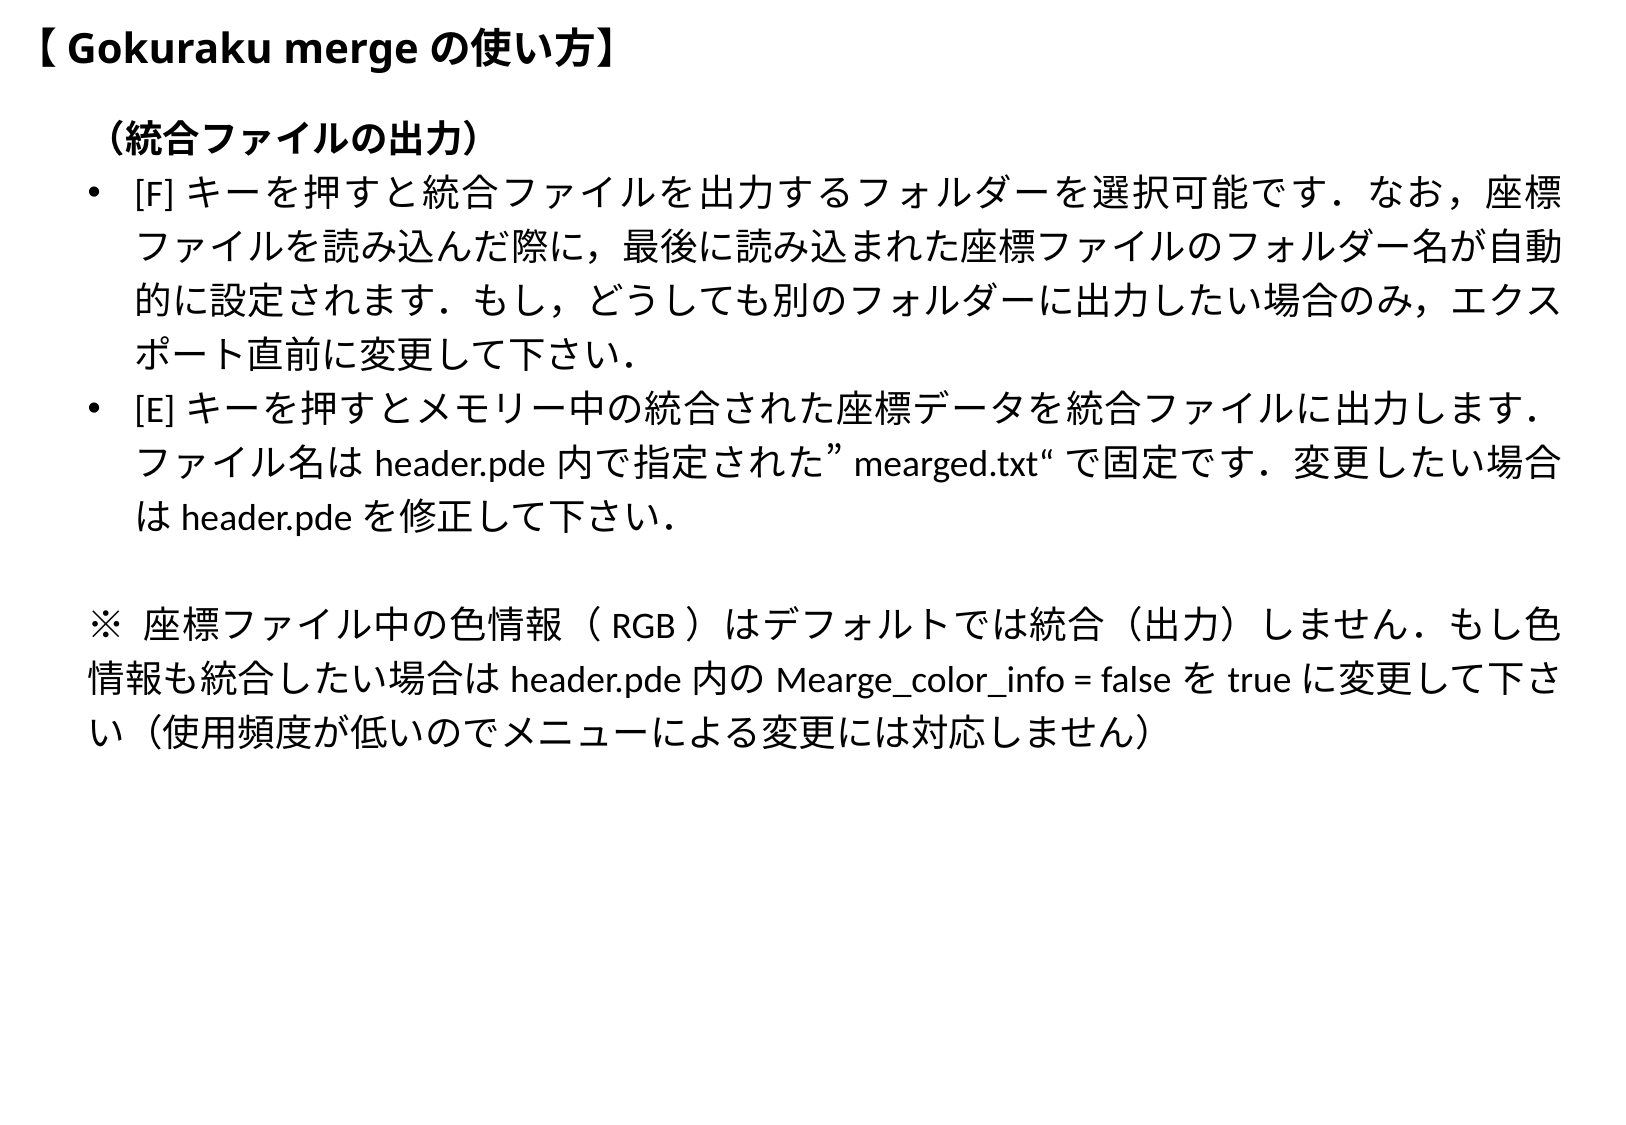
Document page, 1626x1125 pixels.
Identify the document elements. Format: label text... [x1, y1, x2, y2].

title 【Gokuraku mergeの使い方】 [0, 0, 1625, 101]
text_box （統合ファイルの出力） [F]キーを押すと統合ファイルを出力するフォルダーを選択可能です．なお，座標ファイルを読み込んだ際に，最後に読み込まれた座標ファイルのフォルダー名が自動的に設定されます．もし，どうしても別のフォルダーに出力したい場合のみ，エクスポート直前に変更して下さい． [E]キーを押すとメモリー中の統合された座標データを統合ファイルに出力します．ファイル名はheader.pde内で指定された”mearged.txt“で固定です．変更したい場合はheader.pdeを修正して下さい． ※ 座標ファイル中の色情報（RGB）はデフォルトでは統合（出力）しません．もし色情報も統合したい場合はheader.pde内のMearge_color_info = falseをtrueに変更して下さい（使用頻度が低いのでメニューによる変更には対応しません） [72, 98, 1578, 761]
